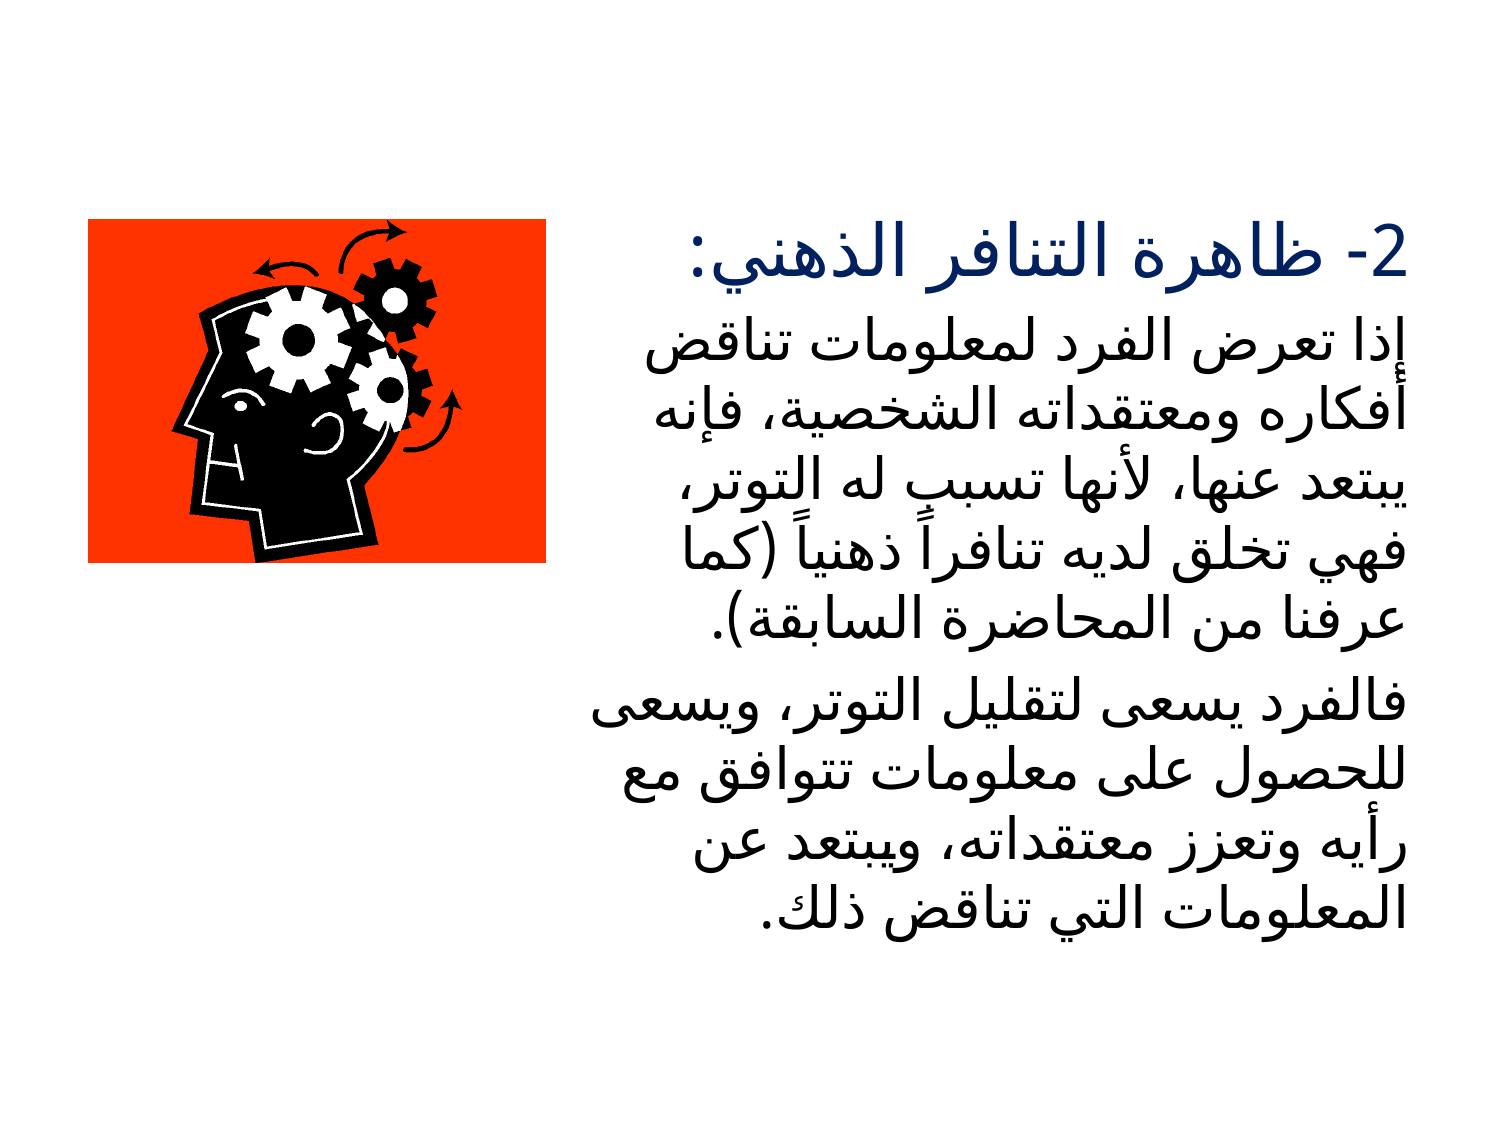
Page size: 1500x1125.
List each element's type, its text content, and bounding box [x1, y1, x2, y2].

list 2- ظاهرة التنافر الذهني: إذا تعرض الفرد لمعلومات تناقض أفكاره ومعتقداته الشخصية، فإنه يبتعد عنها، لأنها تسبب له التوتر، فهي تخلق لديه تنافراً ذهنياً (كما عرفنا من المحاضرة السابقة). فالفرد يسعى لتقليل التوتر، ويسعى للحصول على معلومات تتوافق مع رأيه وتعزز معتقداته، ويبتعد عن المعلومات التي تناقض ذلك. [572, 196, 1425, 1024]
picture [88, 219, 546, 563]
